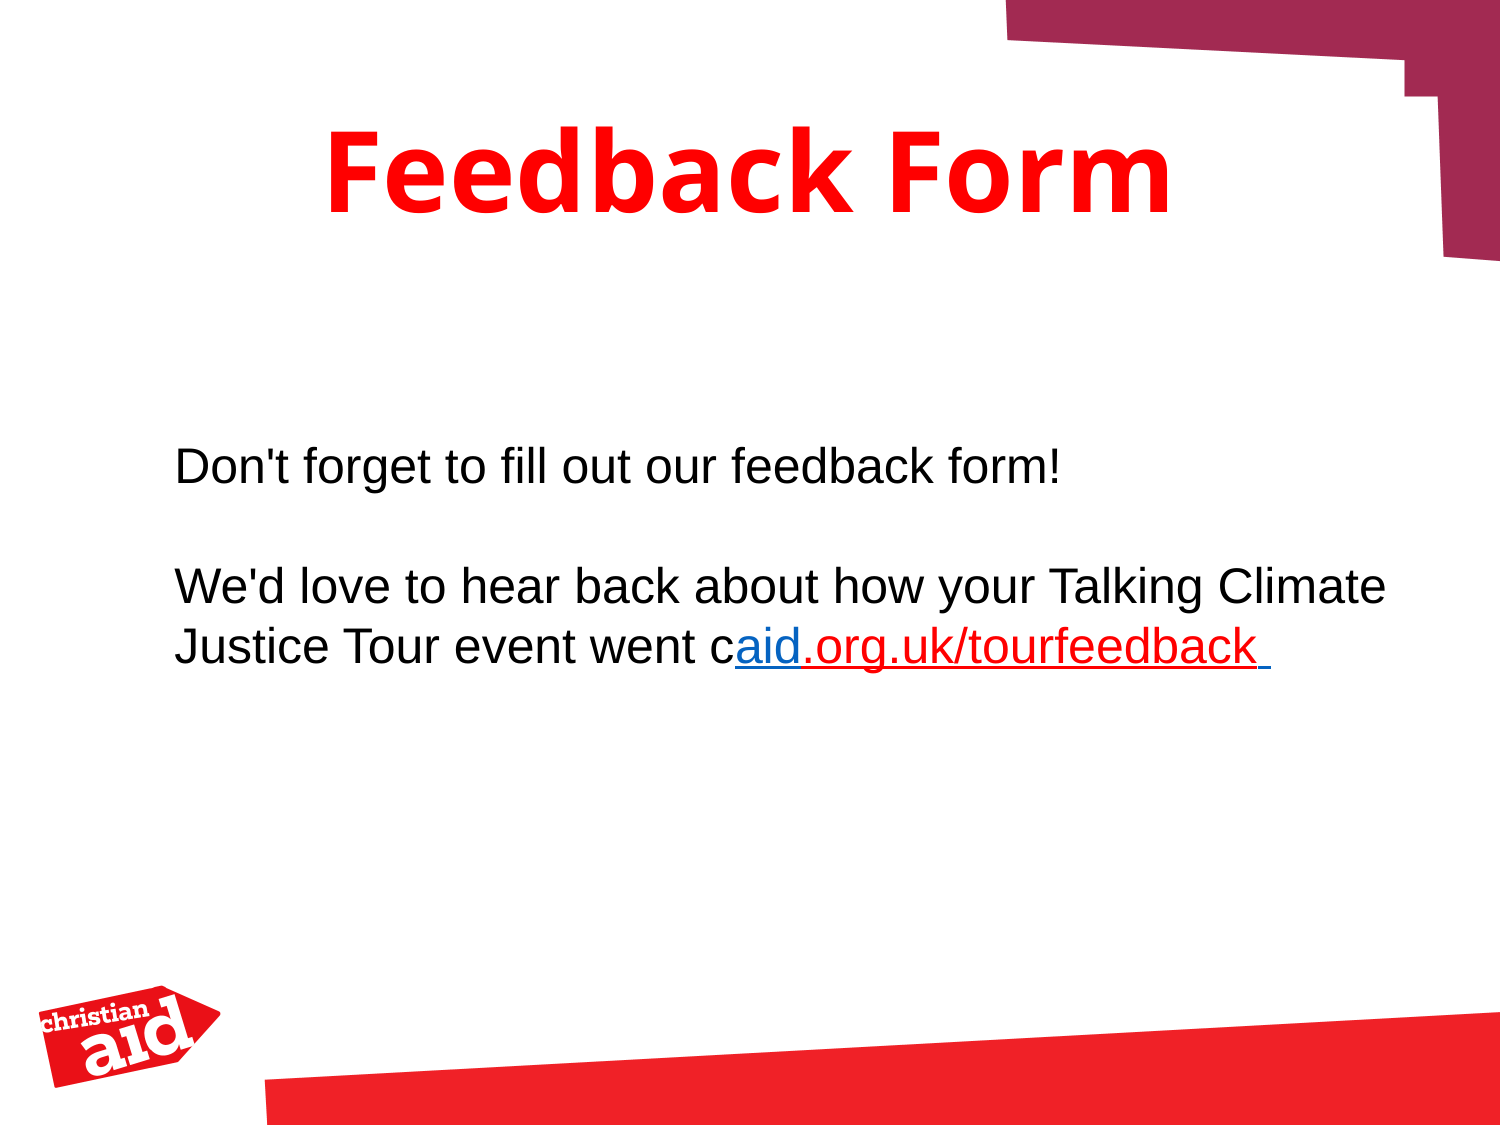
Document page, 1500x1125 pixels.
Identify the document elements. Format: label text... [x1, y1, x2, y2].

picture [0, 0, 1500, 1125]
title Feedback Form [131, 151, 1367, 200]
text_box Don't forget to fill out our feedback form! We'd love to hear back about how your Talking Climate Justice Tour event went caid.org.uk/tourfeedback [159, 425, 1407, 681]
